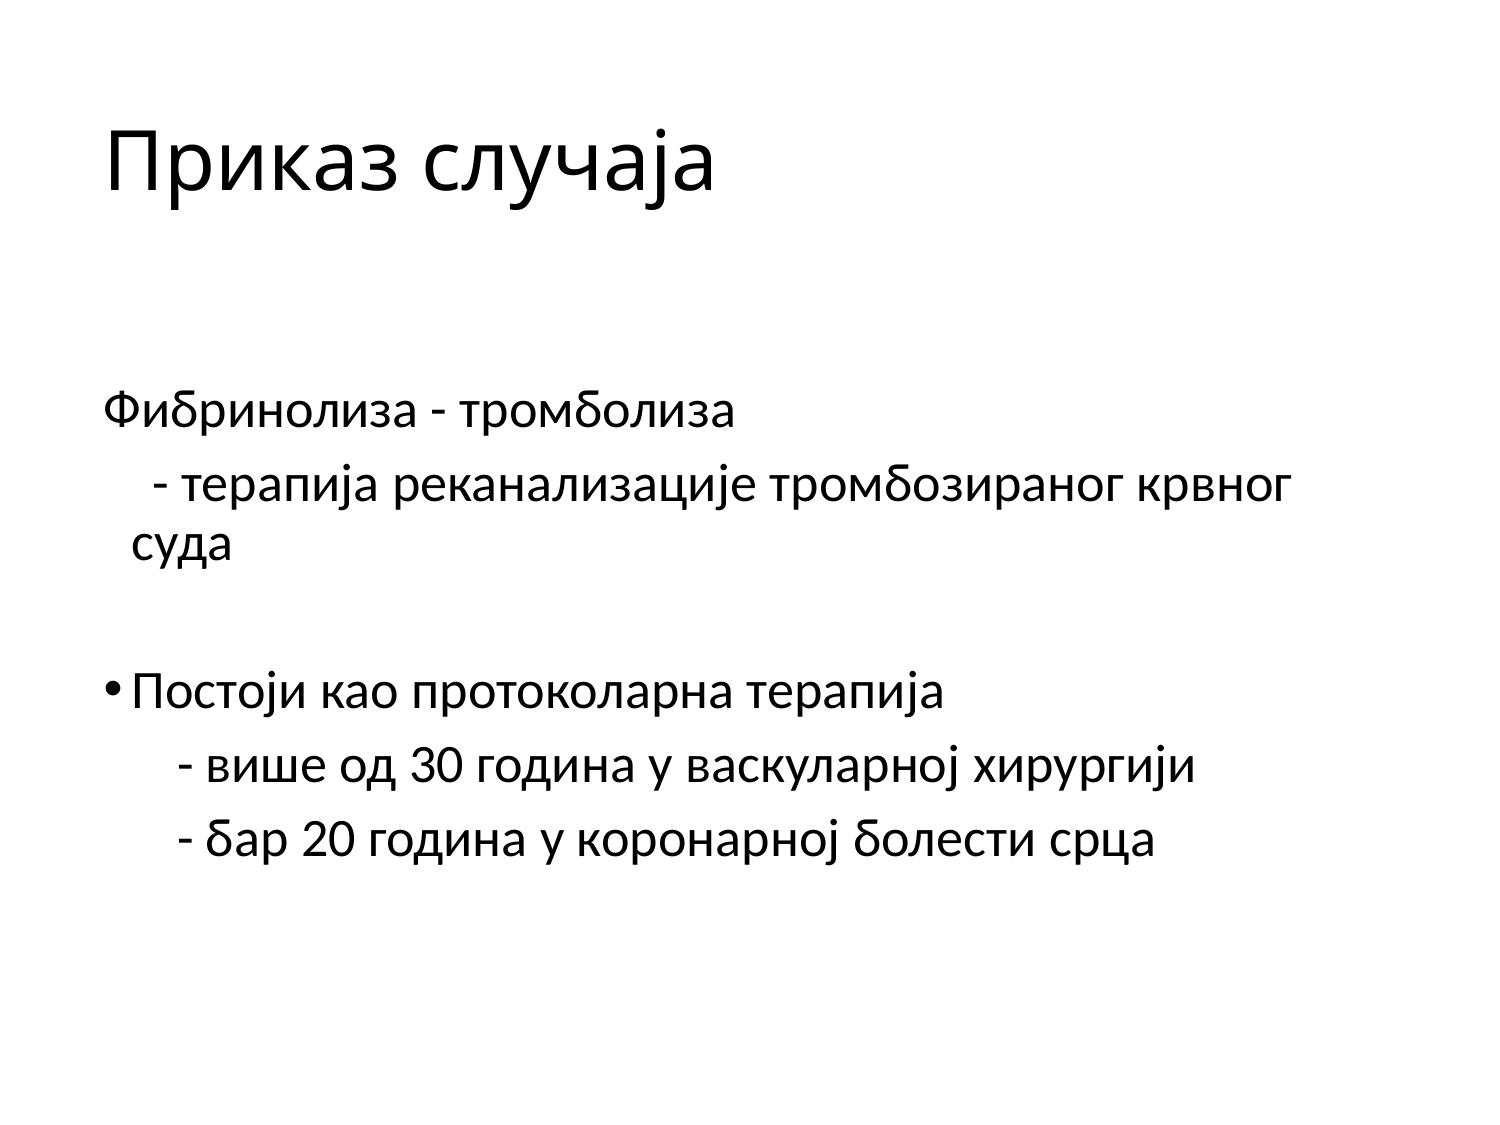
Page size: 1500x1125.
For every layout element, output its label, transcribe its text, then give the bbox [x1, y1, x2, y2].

list Фибринолиза - тромболиза - терапија реканализације тромбозираног крвног суда Постоји као протоколарна терапија - више од 30 година у васкуларној хирургији - бар 20 година у коронарној болести срца [88, 373, 1383, 1088]
title Приказ случаја [88, 54, 1383, 273]
